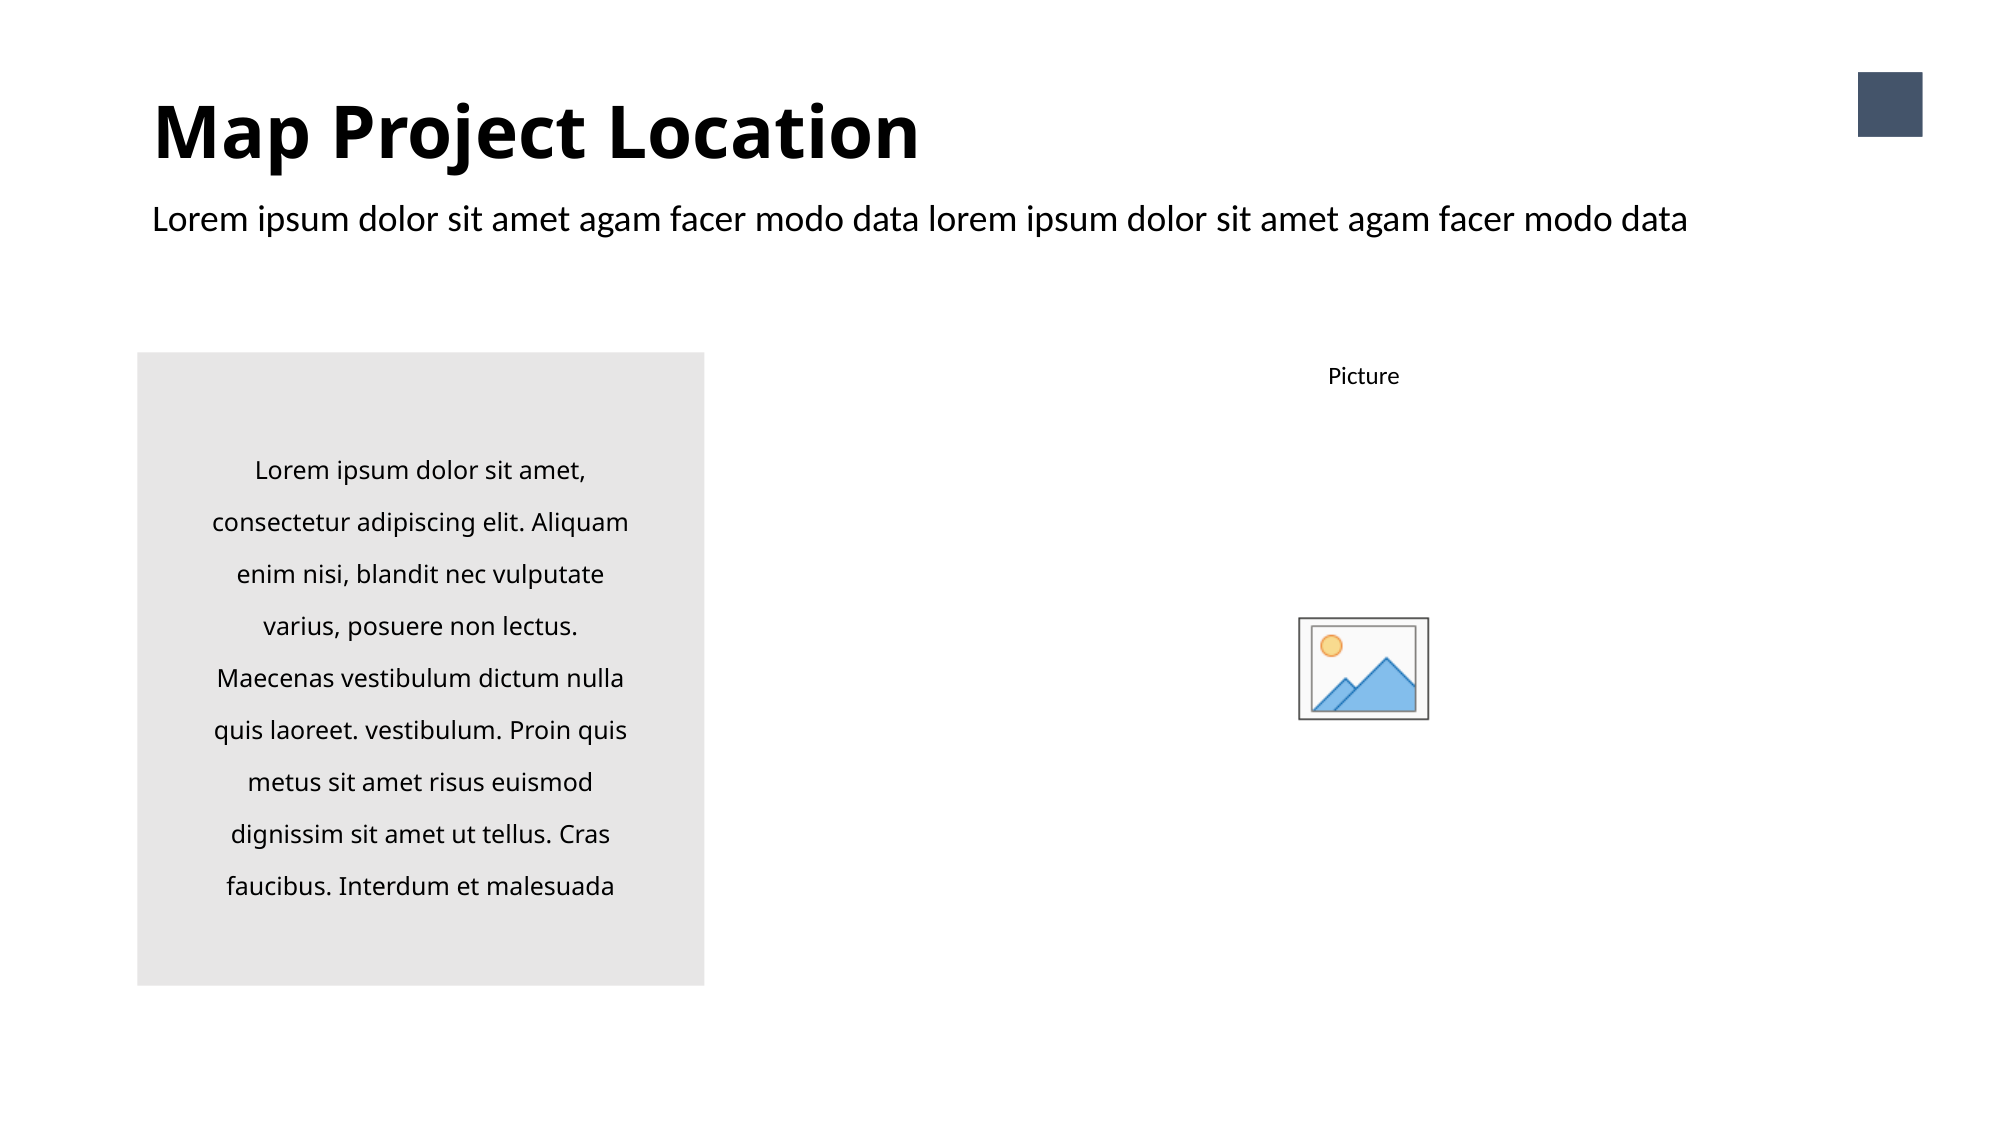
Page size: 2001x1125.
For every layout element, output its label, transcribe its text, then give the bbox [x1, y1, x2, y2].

text_box Lorem ipsum dolor sit amet, consectetur adipiscing elit. Aliquam enim nisi, blandit nec vulputate varius, posuere non lectus. Maecenas vestibulum dictum nulla quis laoreet. vestibulum. Proin quis metus sit amet risus euismod dignissim sit amet ut tellus. Cras faucibus. Interdum et malesuada [195, 424, 647, 909]
picture [728, 352, 2000, 986]
slide_number 23 [1854, 78, 1927, 130]
subtitle Lorem ipsum dolor sit amet agam facer modo data lorem ipsum dolor sit amet agam facer modo data [137, 186, 1863, 227]
text_box [136, 351, 705, 987]
title Map Project Location [137, 78, 1135, 191]
text_box [1857, 71, 1924, 78]
text_box [1857, 130, 1924, 138]
